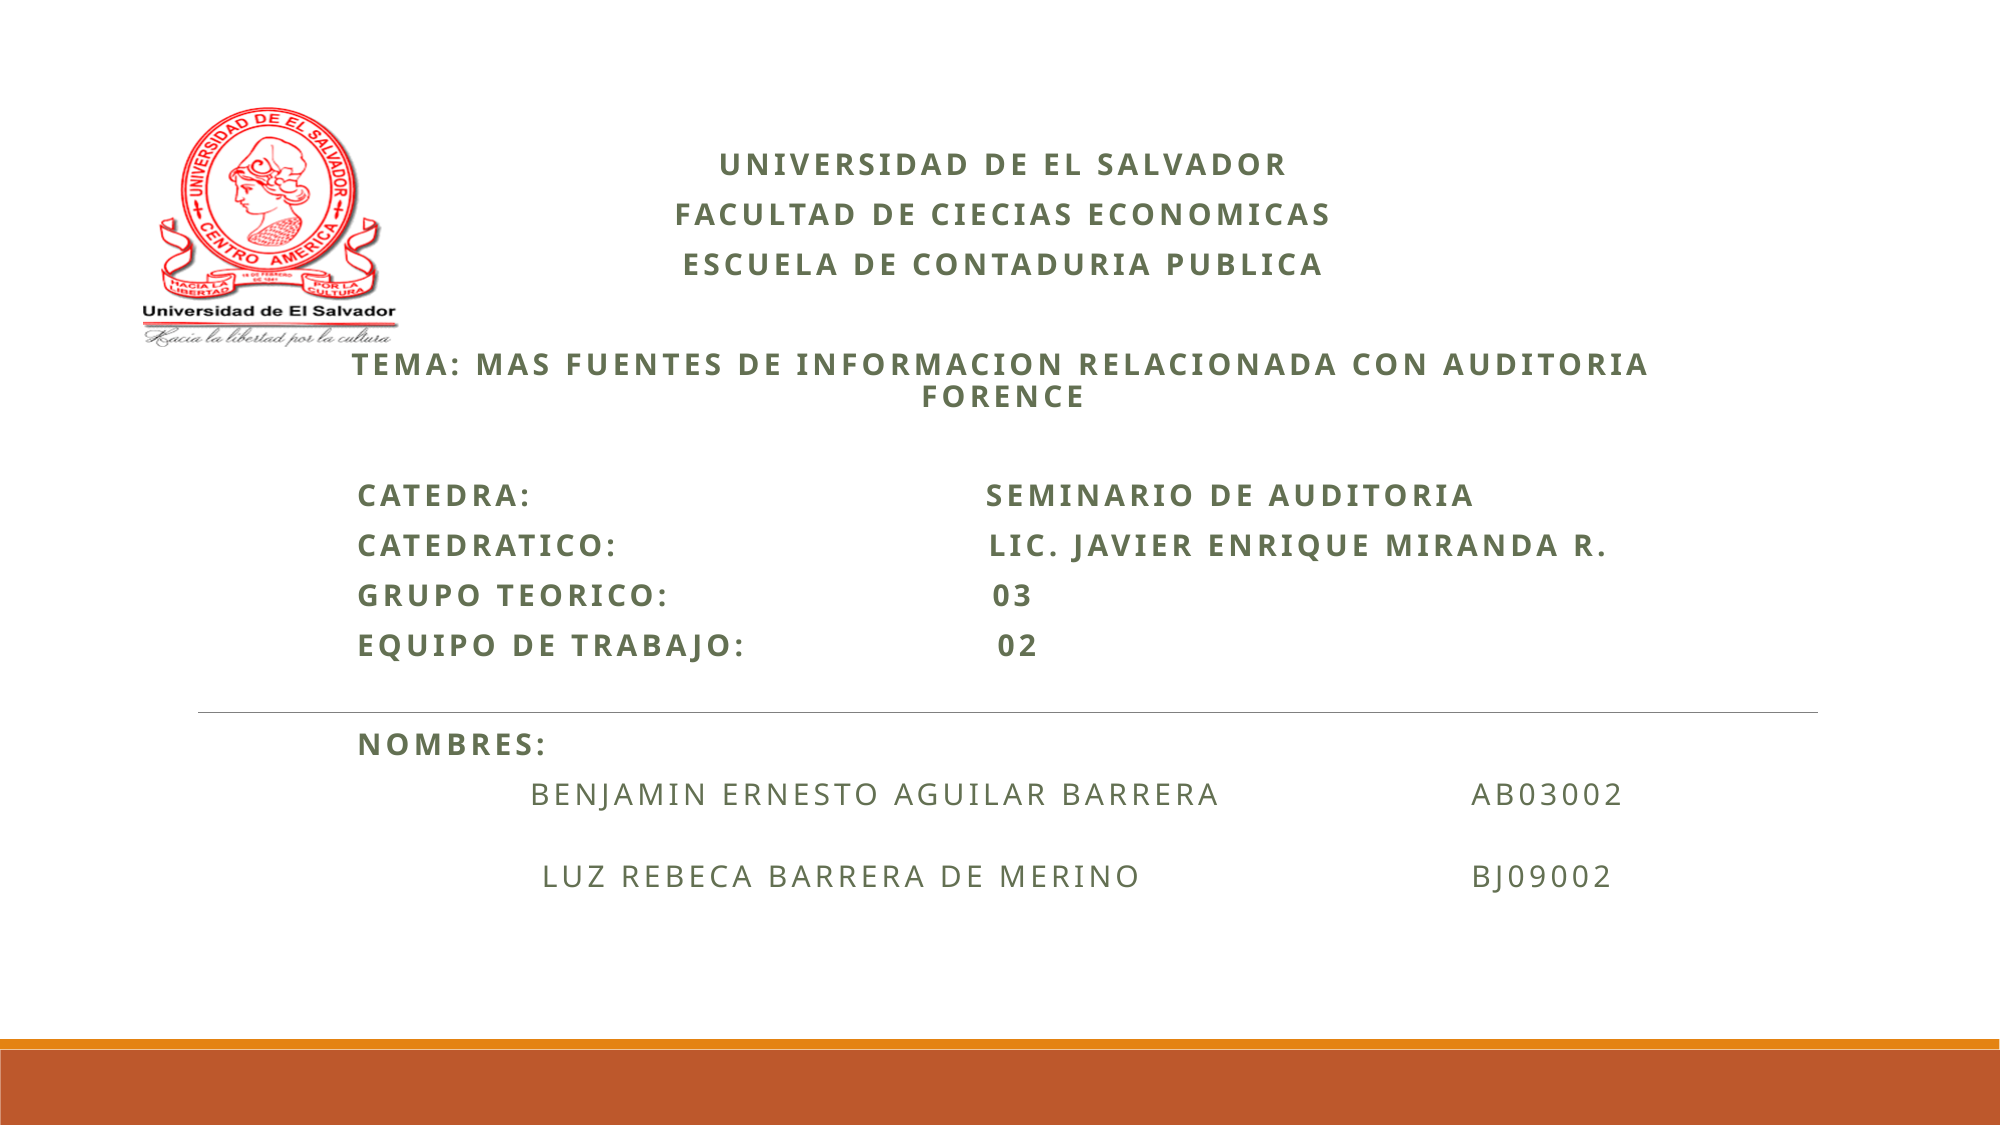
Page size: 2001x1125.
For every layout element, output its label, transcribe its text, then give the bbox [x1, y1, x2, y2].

subtitle UNIVERSIDAD DE EL SALVADOR FACULTAD DE CIECIAS ECONOMICAS ESCUELA DE CONTADURIA PUBLICA TEMA: MAS FUENTES DE INFORMACION RELACIONADA CON AUDITORIA FORENCE CATEDRA: SEMINARIO DE AUDITORIA CATEDRATICO: LIC. JAVIER ENRIQUE MIRANDA R. GRUPO TEORICO: 03 EQUIPO DE TRABAJO: 02 NOMBRES: BENJAMIN ERNESTO AGUILAR BARRERA AB03002 LUZ REBECA BARRERA DE MERINO BJ09002 [252, 89, 1753, 913]
picture [143, 107, 401, 348]
